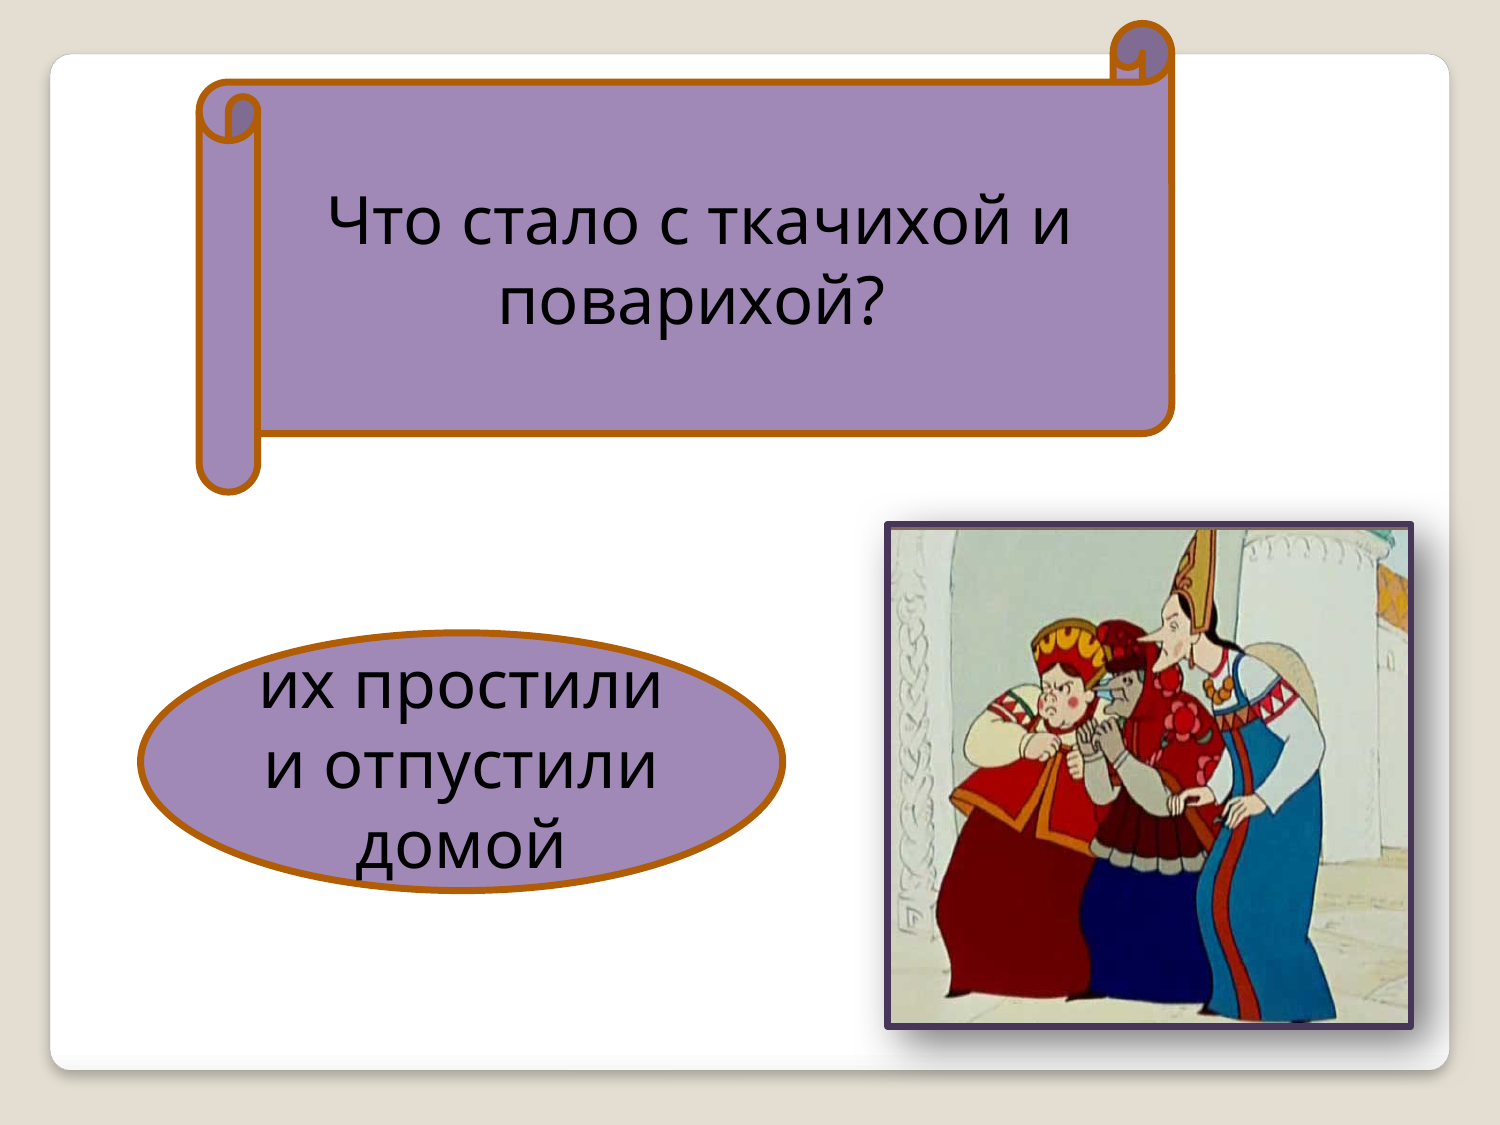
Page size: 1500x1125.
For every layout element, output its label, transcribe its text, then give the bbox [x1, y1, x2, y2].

text_box Что стало с ткачихой и поварихой? [195, 19, 1176, 496]
picture [890, 527, 1409, 1024]
text_box их простили и отпустили домой [137, 629, 787, 895]
